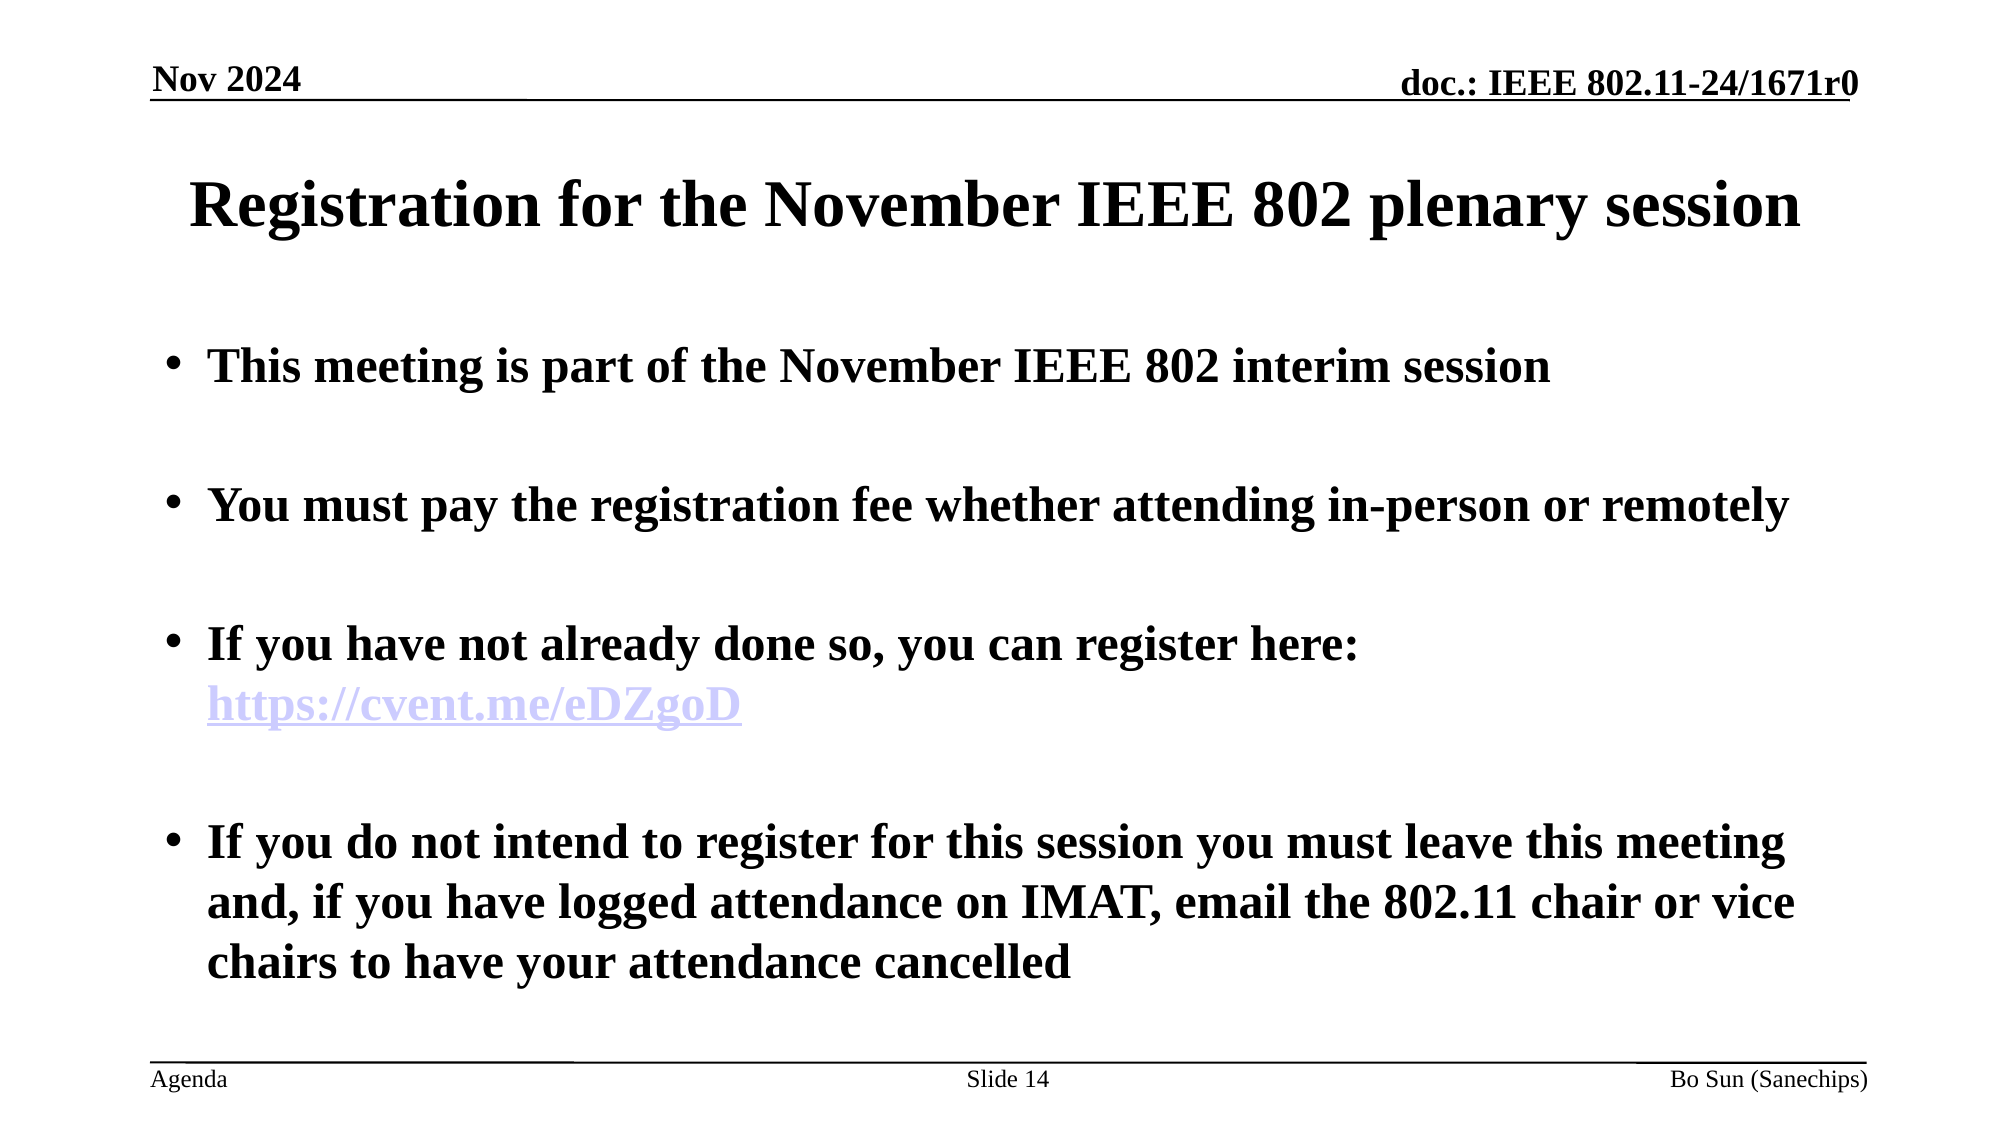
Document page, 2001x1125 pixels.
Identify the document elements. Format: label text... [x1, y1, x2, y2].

slide_number Slide [949, 1061, 1067, 1123]
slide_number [152, 54, 563, 100]
text_box This meeting is part of the November IEEE 802 interim session You must pay the registration fee whether attending in-person or remotely If you have not already done so, you can register here: https://cvent.me/eDZgoD If you do not intend to register for this session you must leave this meeting and, if you have logged attendance on IMAT, email the 802.11 chair or vice chairs to have your attendance cancelled [150, 324, 1850, 1013]
footer Bo Sun (Sanechips) [1171, 1061, 1869, 1093]
text_box Registration for the November IEEE 802 plenary session [124, 112, 1869, 288]
